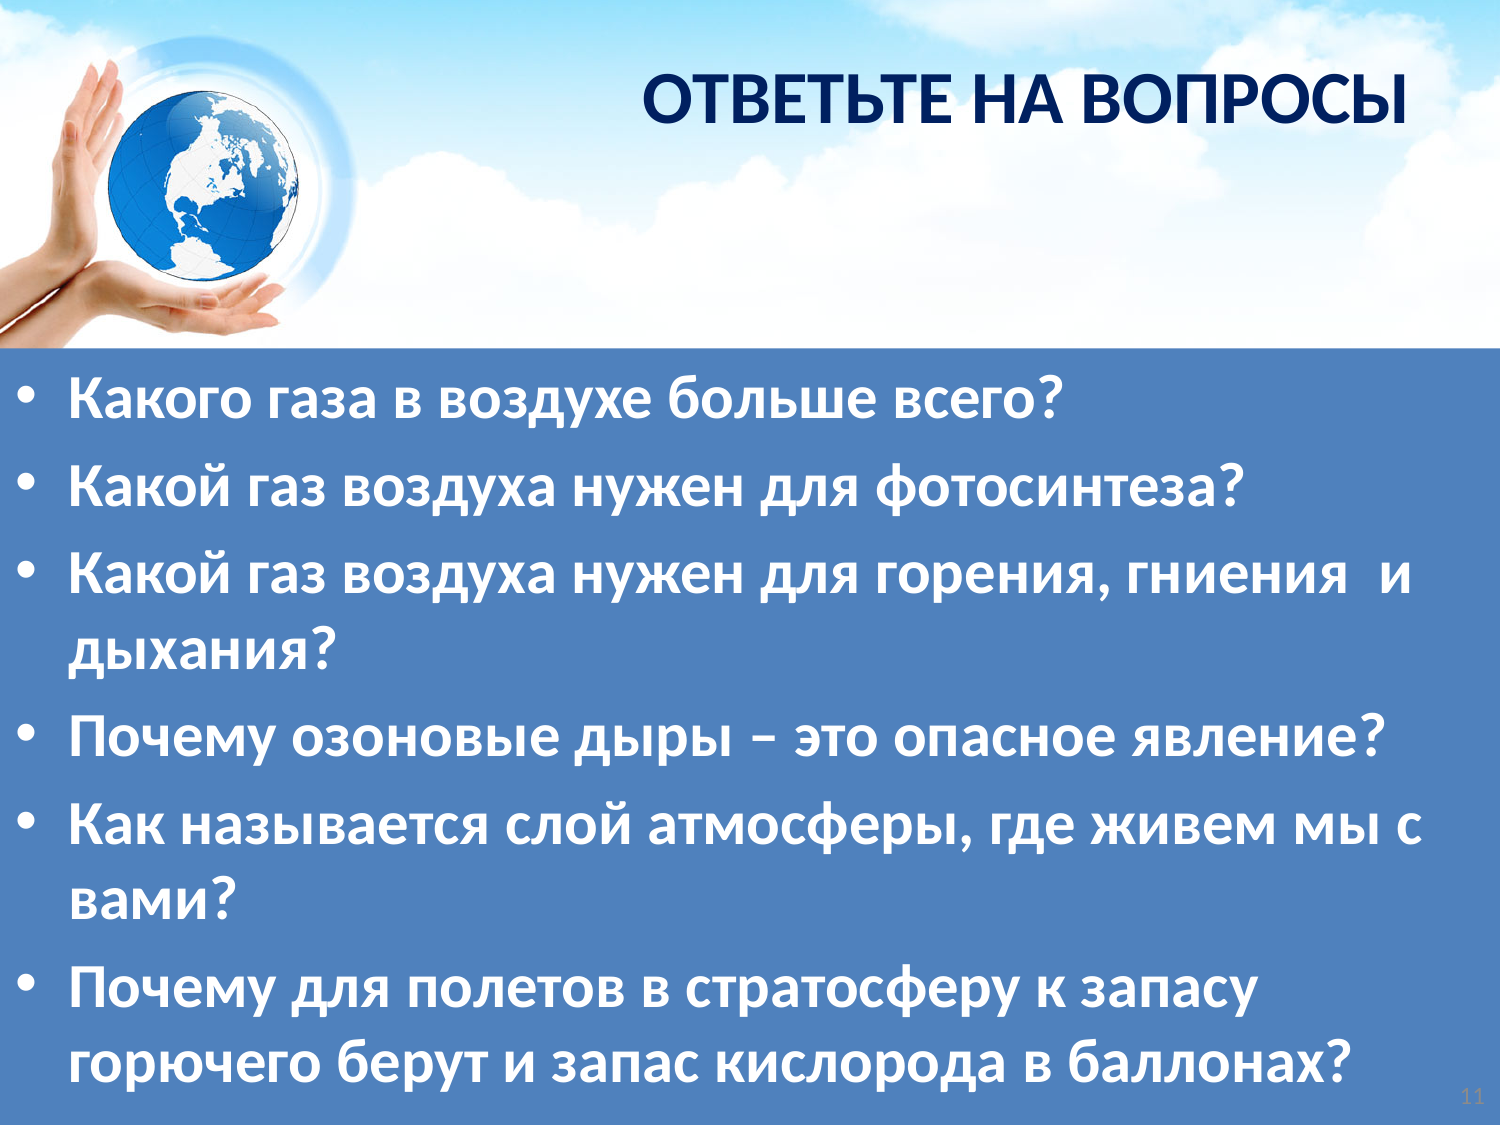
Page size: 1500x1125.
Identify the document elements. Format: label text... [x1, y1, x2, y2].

list Какого газа в воздухе больше всего? Какой газ воздуха нужен для фотосинтеза? Какой газ воздуха нужен для горения, гниения и дыхания? Почему озоновые дыры – это опасное явление? Как называется слой атмосферы, где живем мы с вами? Почему для полетов в стратосферу к запасу горючего берут и запас кислорода в баллонах? [0, 348, 1500, 1125]
slide_number 11 [1149, 1065, 1500, 1125]
picture [0, 0, 1500, 348]
title ОТВЕТЬТЕ НА ВОПРОСЫ [76, 0, 1427, 188]
